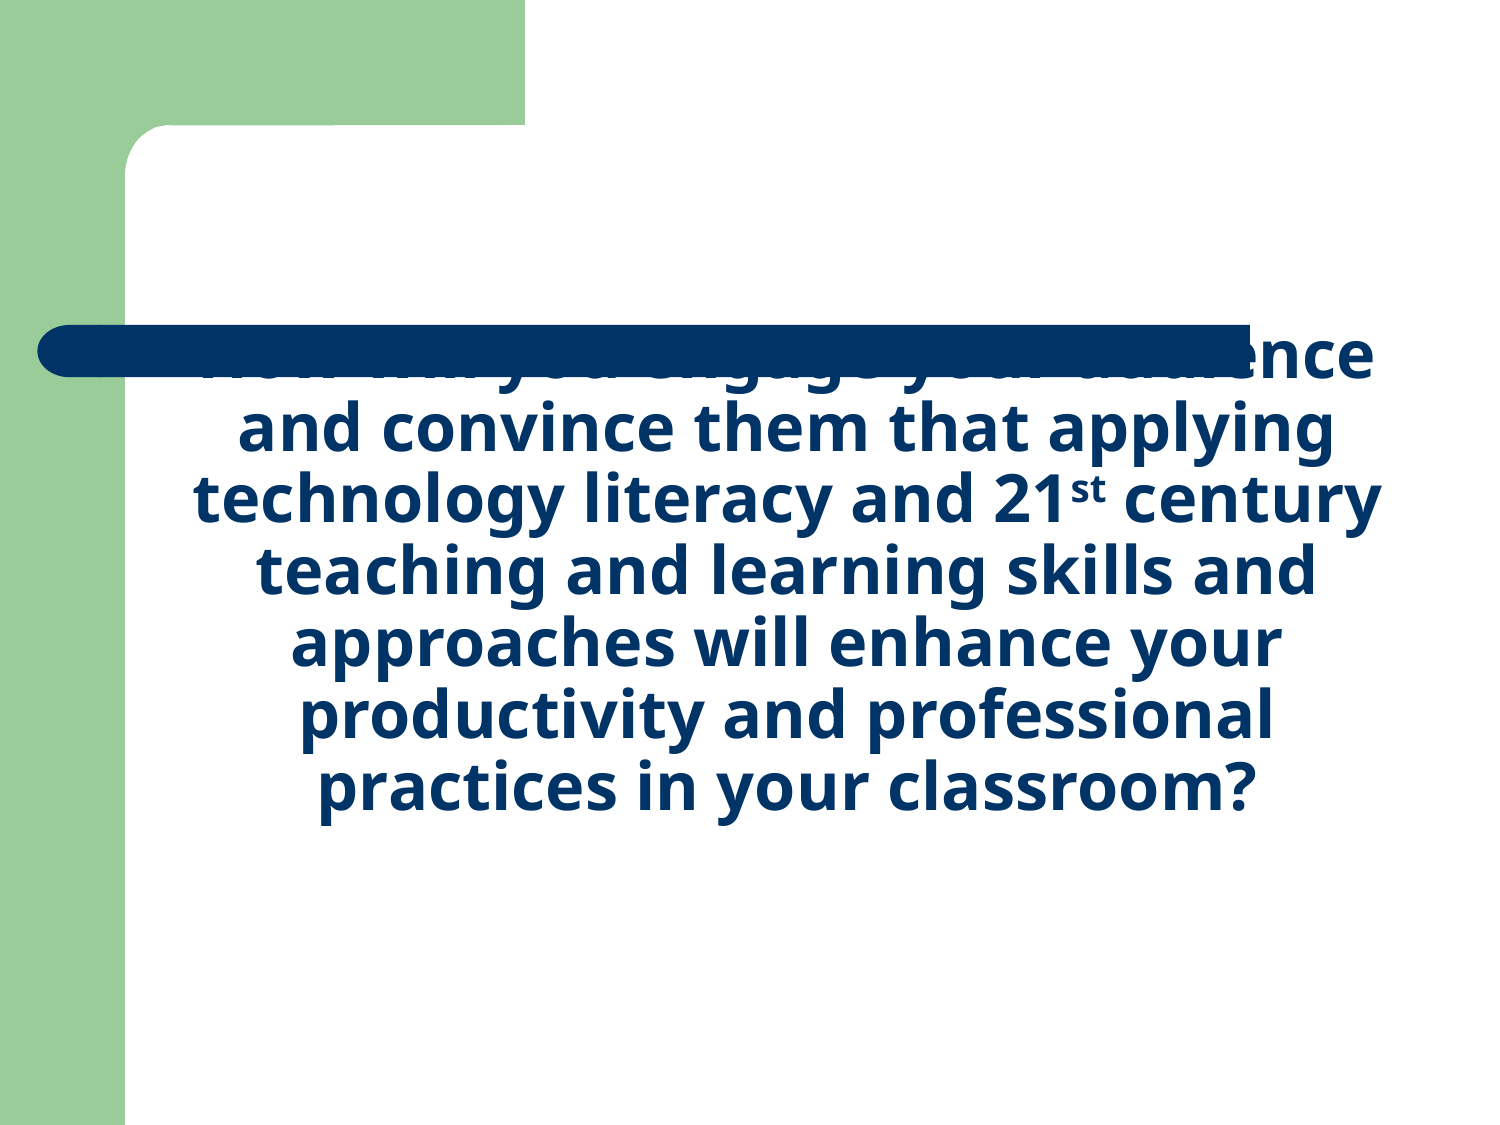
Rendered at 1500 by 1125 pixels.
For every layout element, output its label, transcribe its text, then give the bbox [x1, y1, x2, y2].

title How will you engage your audience and convince them that applying technology literacy and 21st century teaching and learning skills and approaches will enhance your productivity and professional practices in your classroom? [137, 724, 1438, 913]
